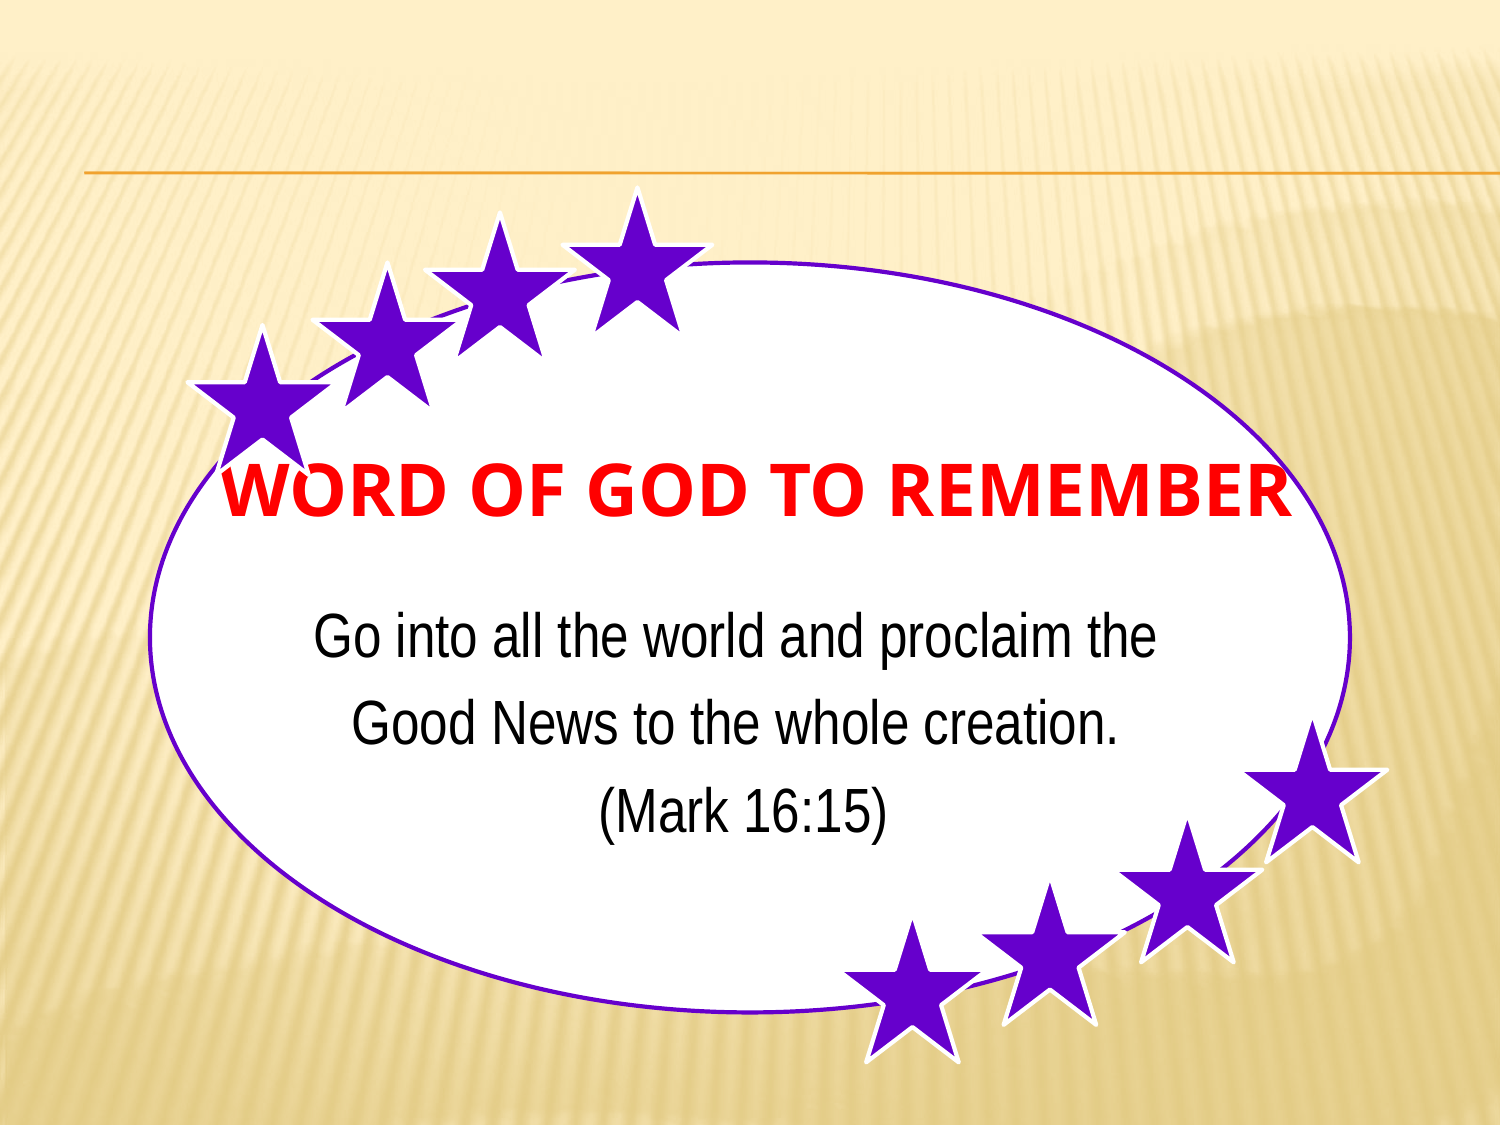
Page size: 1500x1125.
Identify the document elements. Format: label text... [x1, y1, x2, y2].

text_box [185, 322, 340, 477]
text_box [1110, 810, 1265, 965]
title Word of God to Remember [187, 462, 1325, 587]
text_box [238, 443, 287, 462]
text_box [835, 910, 990, 1065]
list Go into all the world and proclaim the Good News to the whole creation. (Mark 16:15) [112, 587, 1375, 913]
text_box [916, 913, 1035, 990]
text_box [310, 260, 464, 415]
text_box [153, 503, 187, 587]
text_box [294, 260, 1283, 462]
text_box [1325, 525, 1347, 587]
text_box [422, 210, 577, 365]
text_box [972, 872, 1127, 1027]
text_box [1065, 913, 1153, 932]
text_box [338, 913, 909, 1015]
text_box [1235, 710, 1390, 865]
text_box [560, 185, 715, 340]
